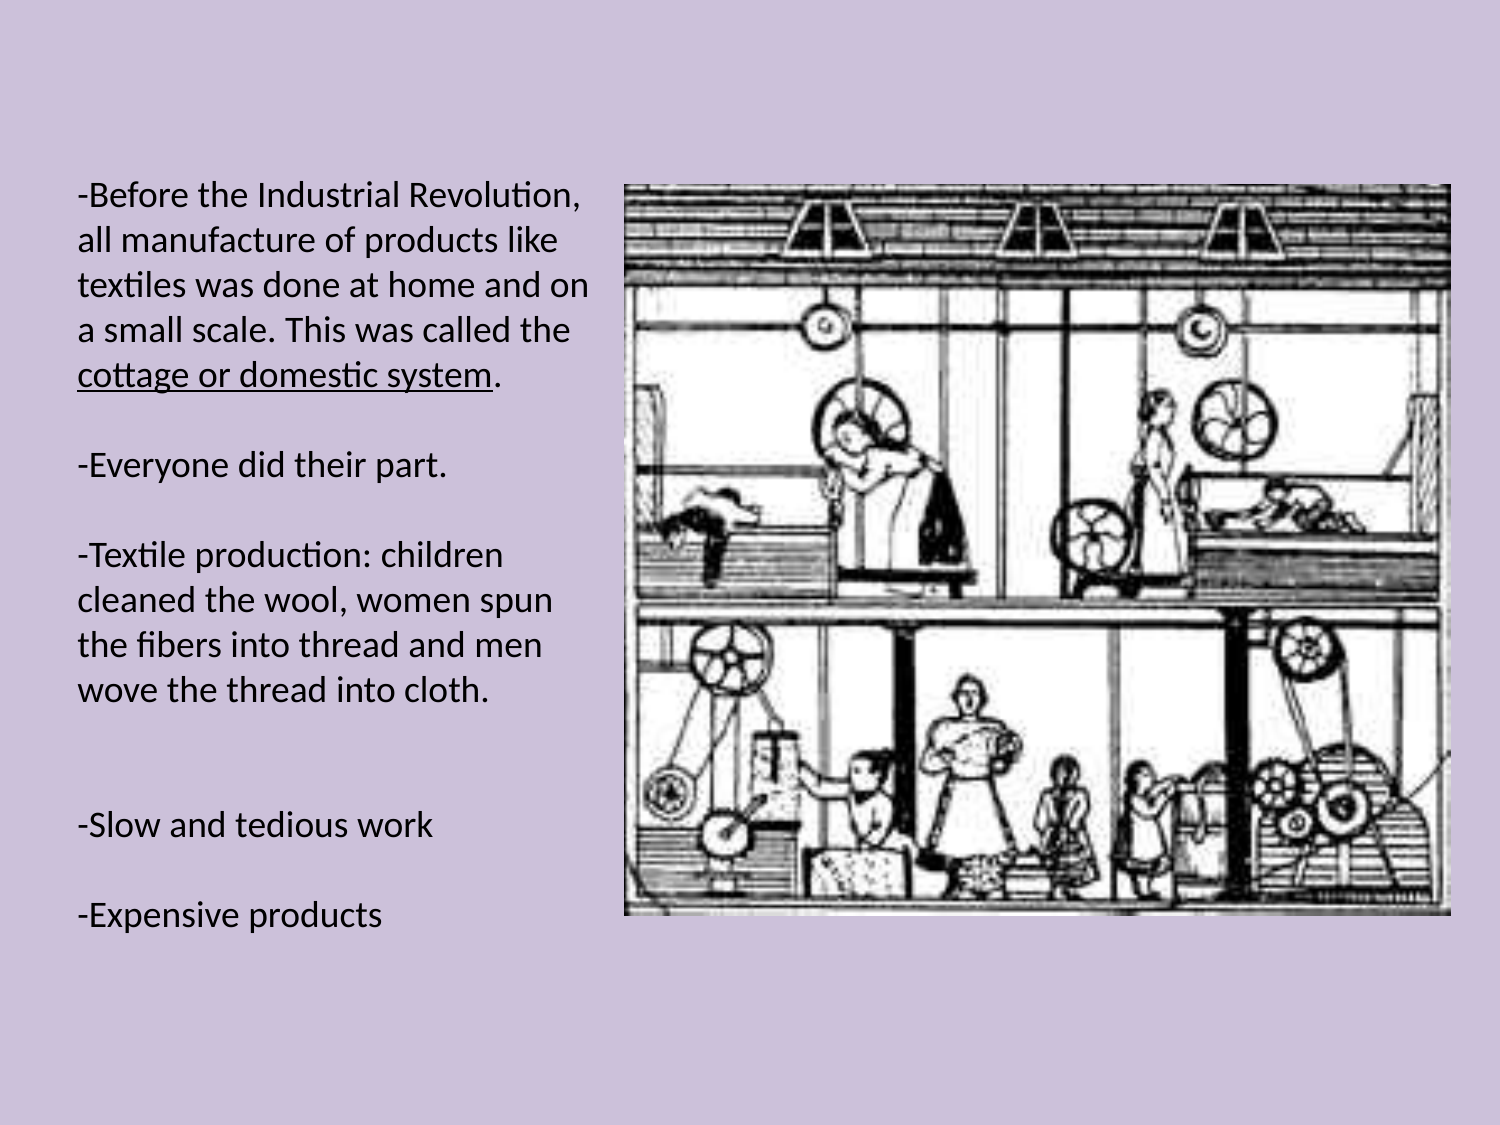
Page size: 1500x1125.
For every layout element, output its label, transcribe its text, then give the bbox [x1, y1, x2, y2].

text_box -Before the Industrial Revolution, all manufacture of products like textiles was done at home and on a small scale. This was called the cottage or domestic system. -Everyone did their part. -Textile production: children cleaned the wool, women spun the fibers into thread and men wove the thread into cloth. -Slow and tedious work -Expensive products [62, 162, 613, 988]
picture [624, 184, 1451, 916]
